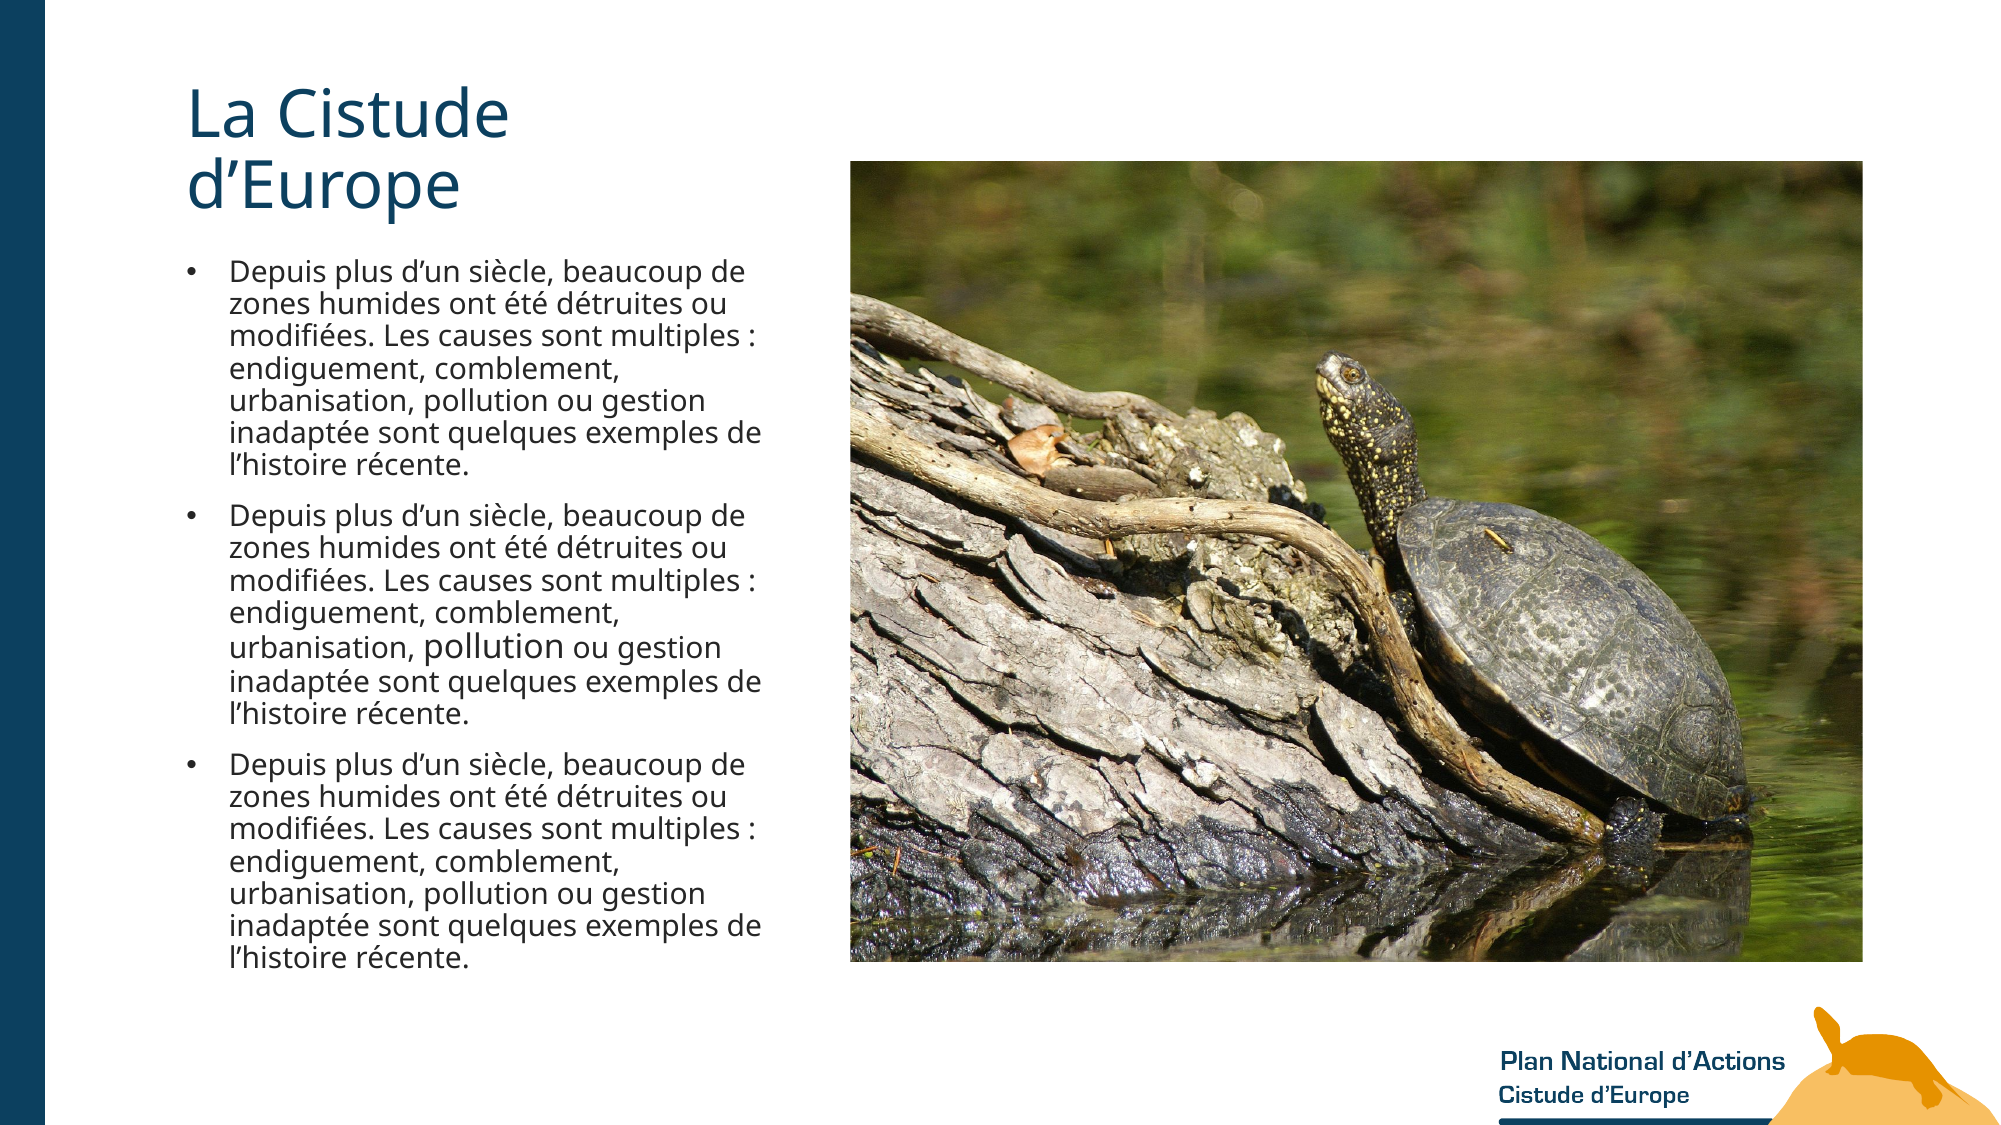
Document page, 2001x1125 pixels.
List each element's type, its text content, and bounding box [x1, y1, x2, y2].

picture [850, 161, 1863, 962]
title La Cistude d’Europe [171, 55, 817, 231]
list Depuis plus d’un siècle, beaucoup de zones humides ont été détruites ou modifiées. Les causes sont multiples : endiguement, comblement, urbanisation, pollution ou gestion inadaptée sont quelques exemples de l’histoire récente. Depuis plus d’un siècle, beaucoup de zones humides ont été détruites ou modifiées. Les causes sont multiples : endiguement, comblement, urbanisation, pollution ou gestion inadaptée sont quelques exemples de l’histoire récente. Depuis plus d’un siècle, beaucoup de zones humides ont été détruites ou modifiées. Les causes sont multiples : endiguement, comblement, urbanisation, pollution ou gestion inadaptée sont quelques exemples de l’histoire récente. [171, 249, 817, 992]
text_box [0, 0, 43, 1125]
picture [1489, 995, 2000, 1125]
